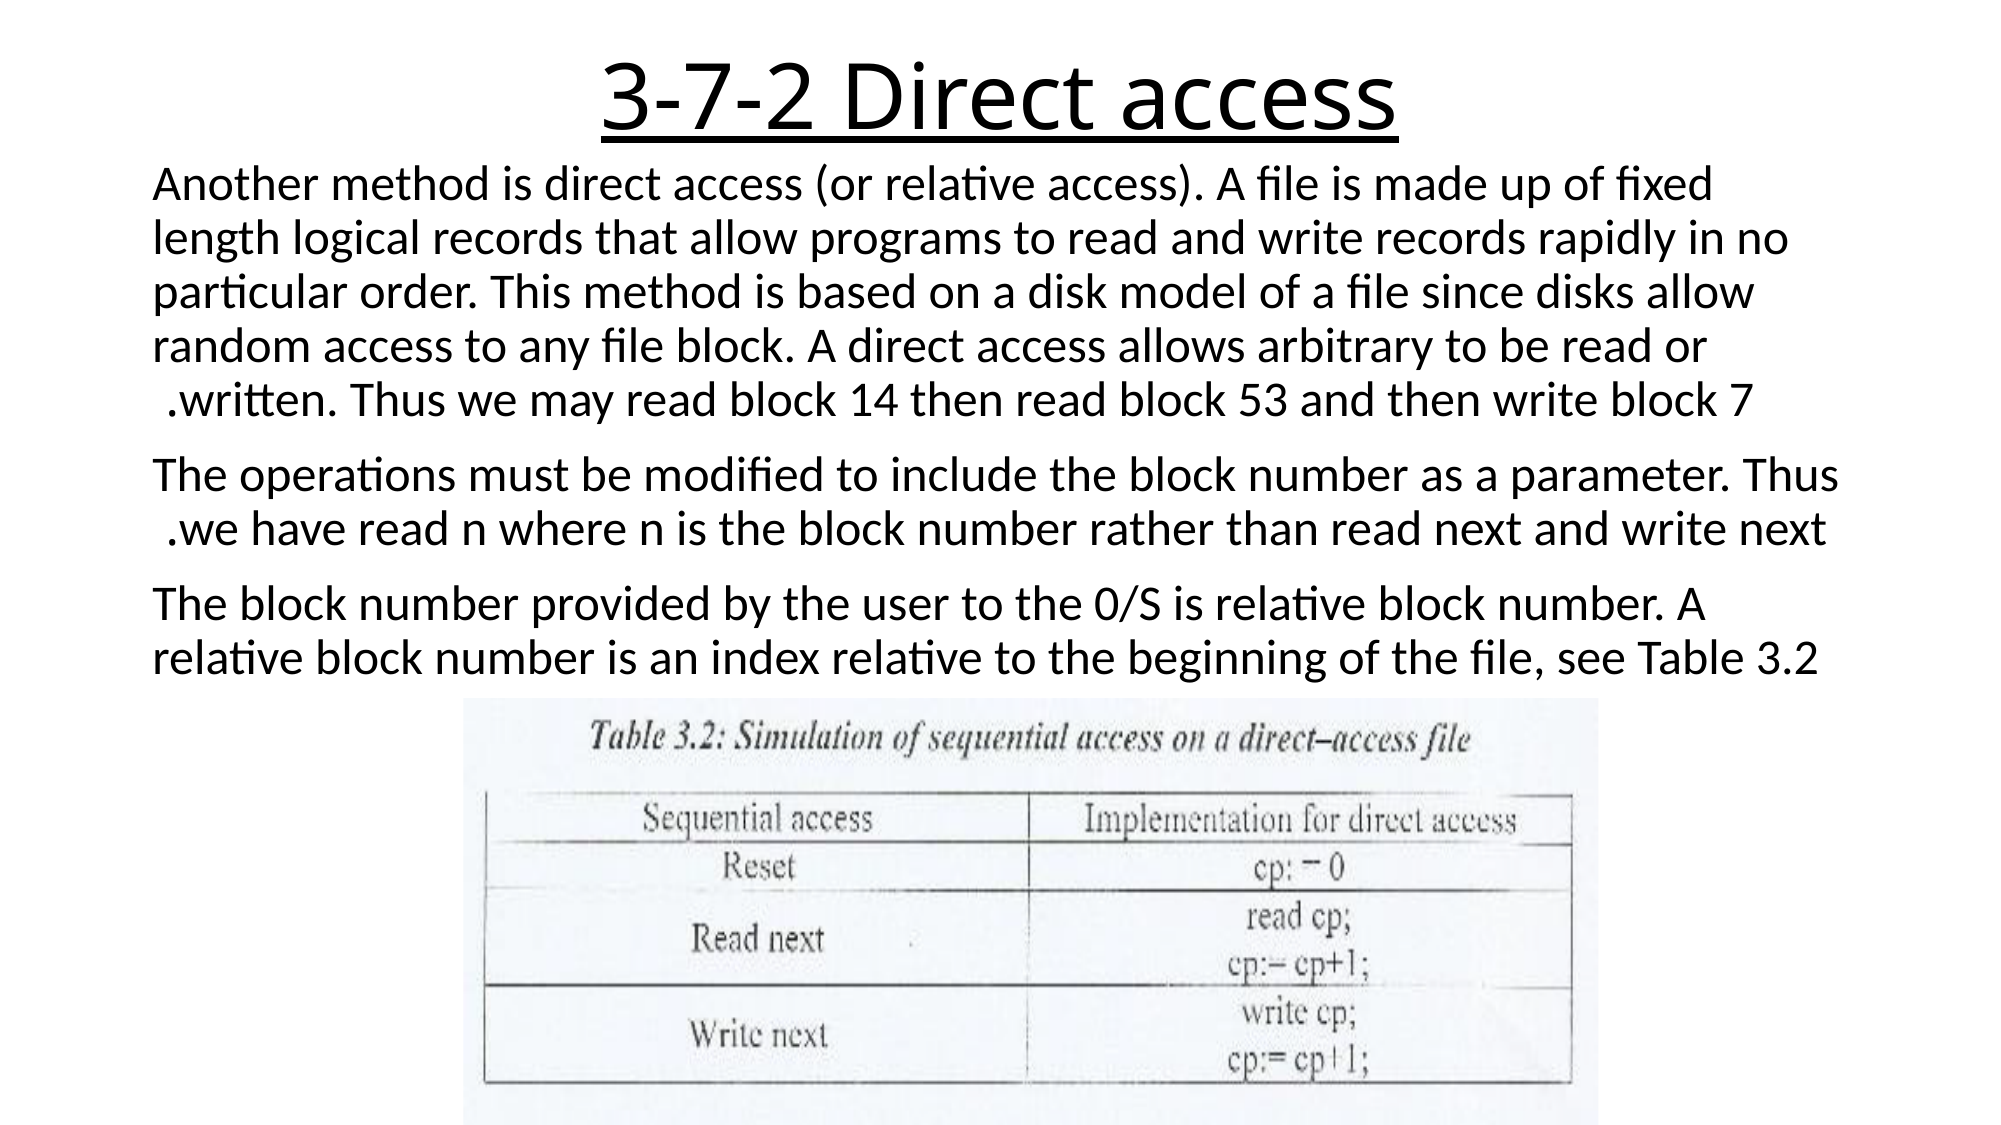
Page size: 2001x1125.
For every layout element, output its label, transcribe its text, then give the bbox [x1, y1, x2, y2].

text_box [0, 0, 2000, 75]
picture [463, 698, 1599, 1125]
list Another method is direct access (or relative access). A file is made up of fixed length logical records that allow programs to read and write records rapidly in no particular order. This method is based on a disk model of a file since disks allow random access to any file block. A direct access allows arbitrary to be read or written. Thus we may read block 14 then read block 53 and then write block 7. The operations must be modified to include the block number as a parameter. Thus we have read n where n is the block number rather than read next and write next. The block number provided by the user to the 0/S is relative block number. A relative block number is an index relative to the beginning of the file, see Table 3.2 [137, 149, 1863, 1125]
title 3-7-2 Direct access [137, 76, 1863, 149]
